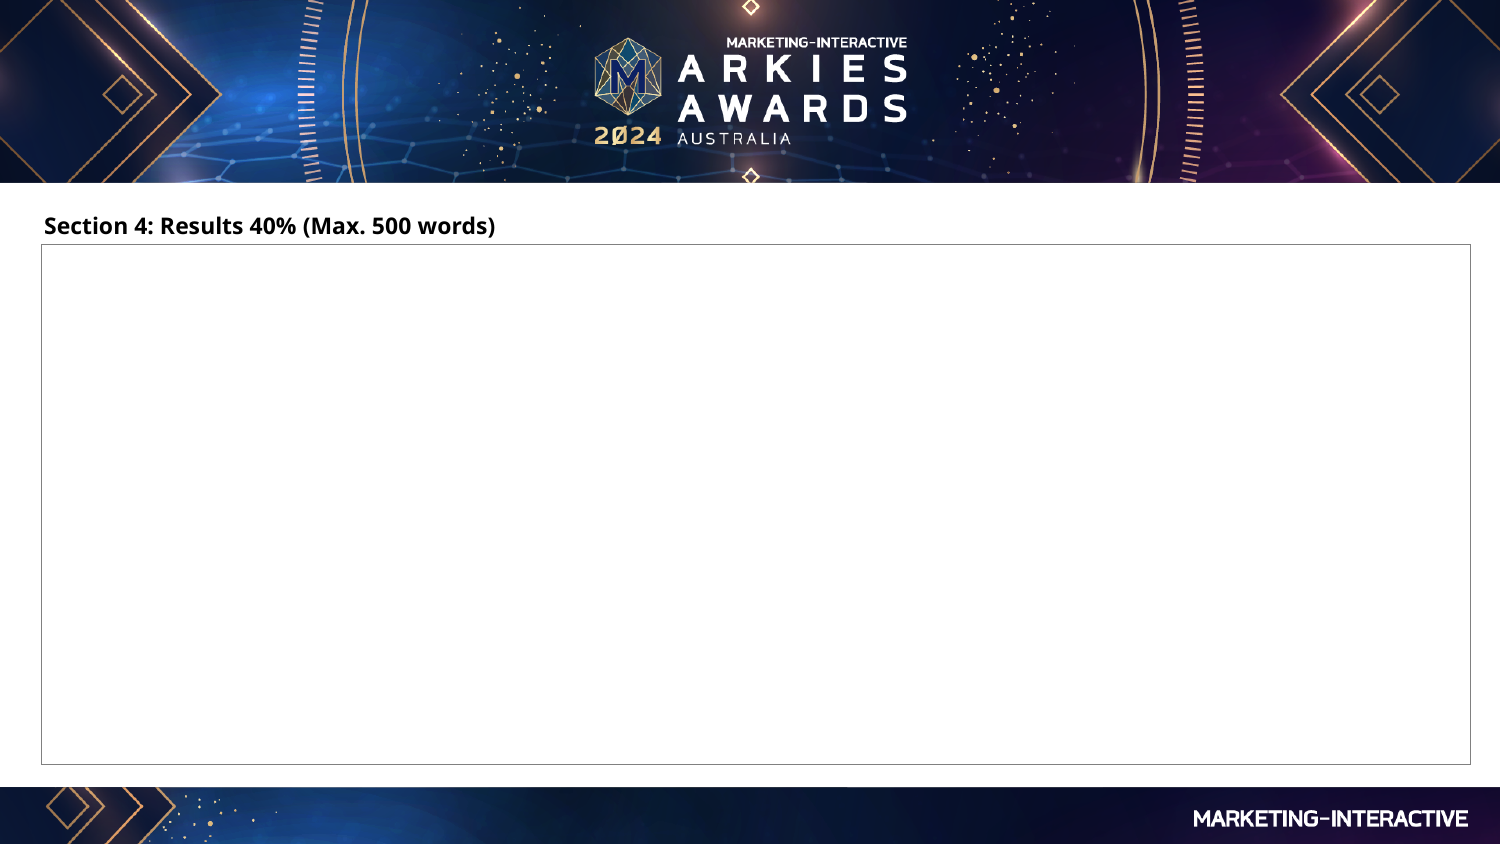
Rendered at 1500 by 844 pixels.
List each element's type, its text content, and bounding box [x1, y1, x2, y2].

table_header [42, 245, 1470, 764]
text_box Section 4: Results 40% (Max. 500 words) [29, 193, 875, 257]
picture [0, 0, 1500, 844]
